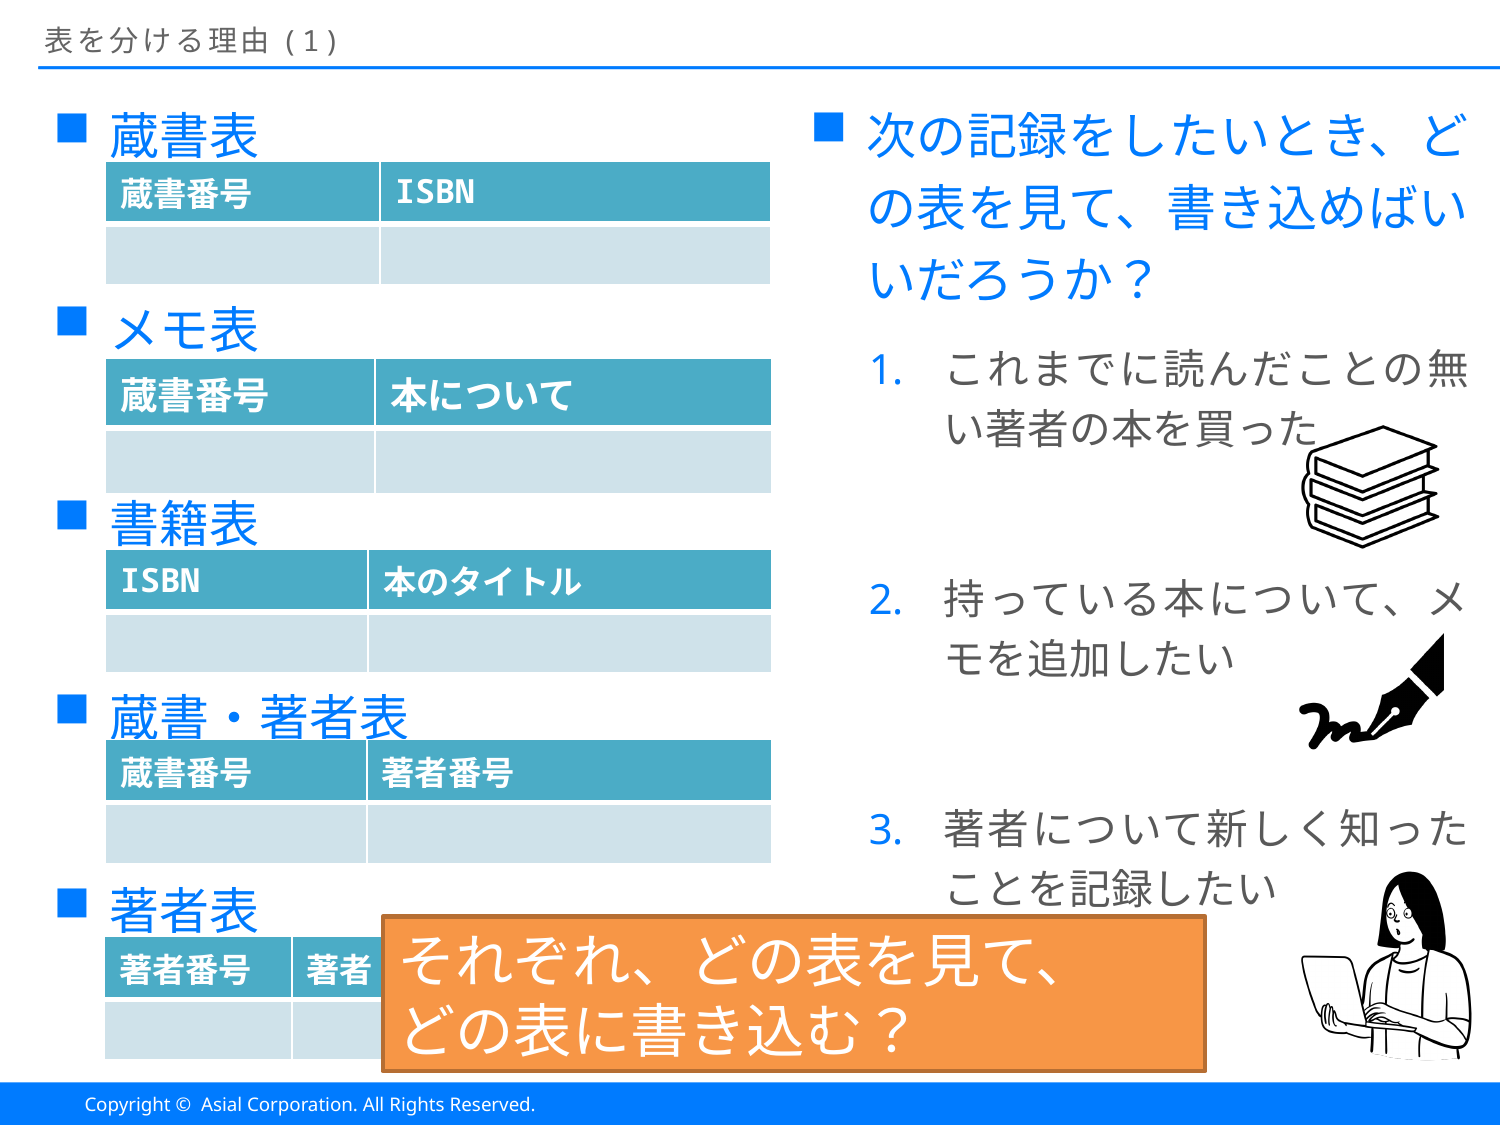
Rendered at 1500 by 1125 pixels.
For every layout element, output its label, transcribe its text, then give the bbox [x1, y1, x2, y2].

table_cell [376, 431, 771, 493]
table_header 本のタイトル [369, 550, 771, 609]
list 蔵書表 メモ表 書籍表 蔵書・著者表 著者表 [38, 84, 795, 988]
picture [1296, 617, 1447, 768]
table_cell [106, 805, 366, 863]
table_cell [369, 615, 771, 672]
picture [1296, 866, 1476, 1065]
table_header 著者番号 [368, 740, 771, 800]
title 表を分ける理由(1) [29, 7, 1223, 72]
table_cell [105, 1002, 291, 1059]
table_cell [381, 227, 770, 284]
table_header 著者 [293, 937, 381, 997]
table_header 本について [376, 359, 771, 425]
text_box それぞれ、どの表を見て、 どの表に書き込む？ [381, 914, 1207, 1073]
table_cell [293, 1002, 381, 1059]
table_header ISBN [381, 162, 770, 221]
table_cell [368, 805, 771, 863]
picture [1296, 412, 1447, 563]
table_cell [106, 615, 367, 672]
table_cell [106, 431, 374, 493]
table_header 蔵書番号 [106, 359, 374, 425]
table_cell [106, 227, 379, 284]
text_box 次の記録をしたいとき、どの表を見て、書き込めばいいだろうか？ これまでに読んだことの無い著者の本を買った 持っている本について、メモを追加したい 著者について新しく知ったことを記録したい [795, 84, 1484, 1013]
table_header 蔵書番号 [106, 740, 366, 800]
table_header ISBN [106, 550, 367, 609]
table_header 著者番号 [105, 937, 291, 997]
table_header 蔵書番号 [106, 162, 379, 221]
